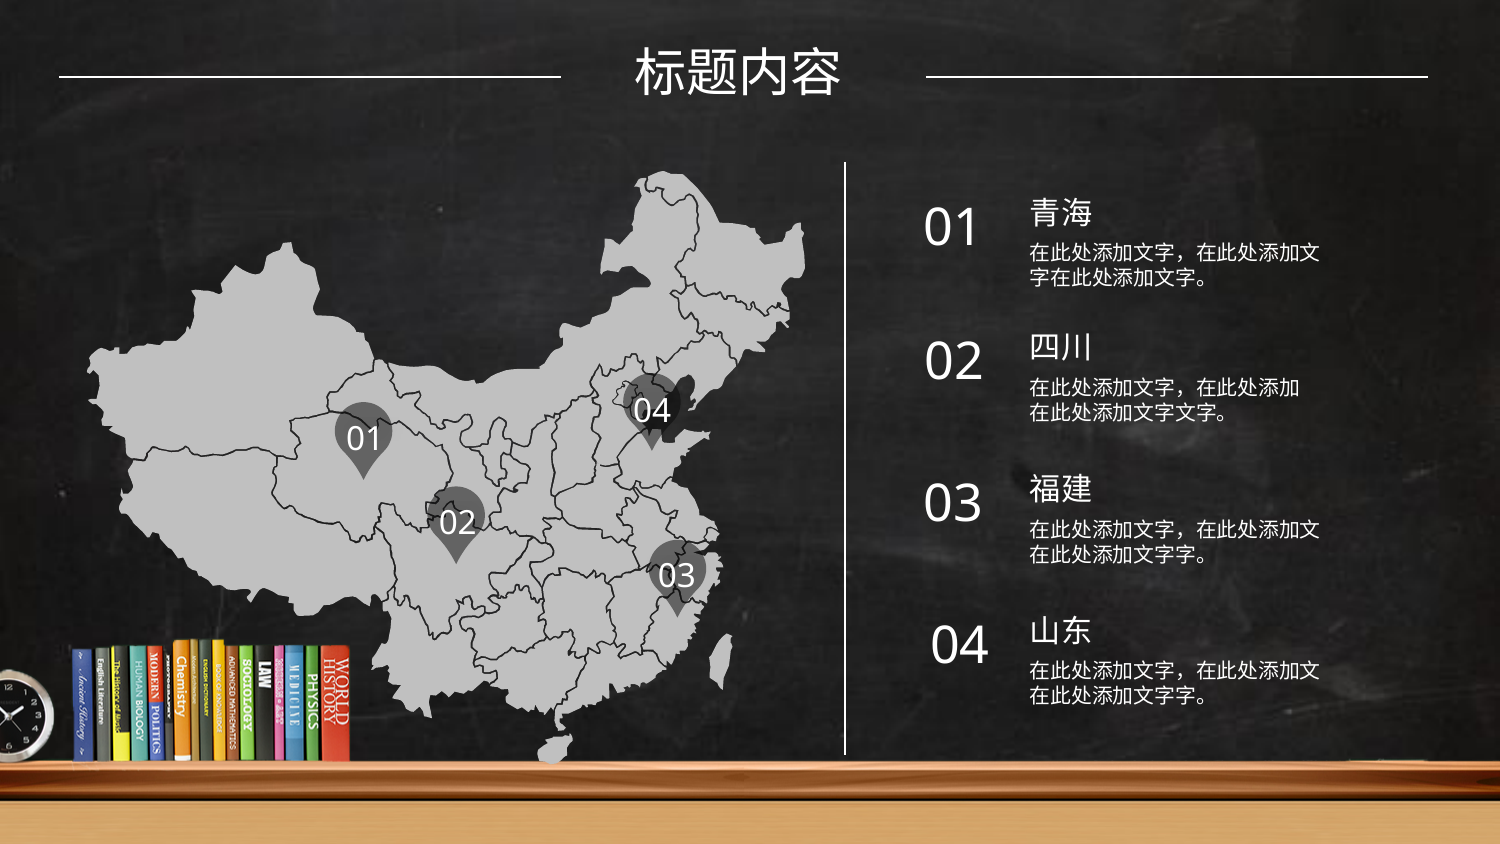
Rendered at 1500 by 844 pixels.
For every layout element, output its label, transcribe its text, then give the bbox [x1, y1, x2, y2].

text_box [412, 486, 504, 550]
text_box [909, 461, 1341, 577]
picture [0, 0, 1500, 844]
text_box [631, 539, 723, 603]
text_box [915, 603, 1341, 718]
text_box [319, 401, 411, 467]
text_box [86, 170, 806, 765]
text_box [909, 319, 1330, 435]
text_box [606, 372, 698, 438]
text_box 标题内容 [608, 32, 868, 110]
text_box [909, 185, 1341, 300]
